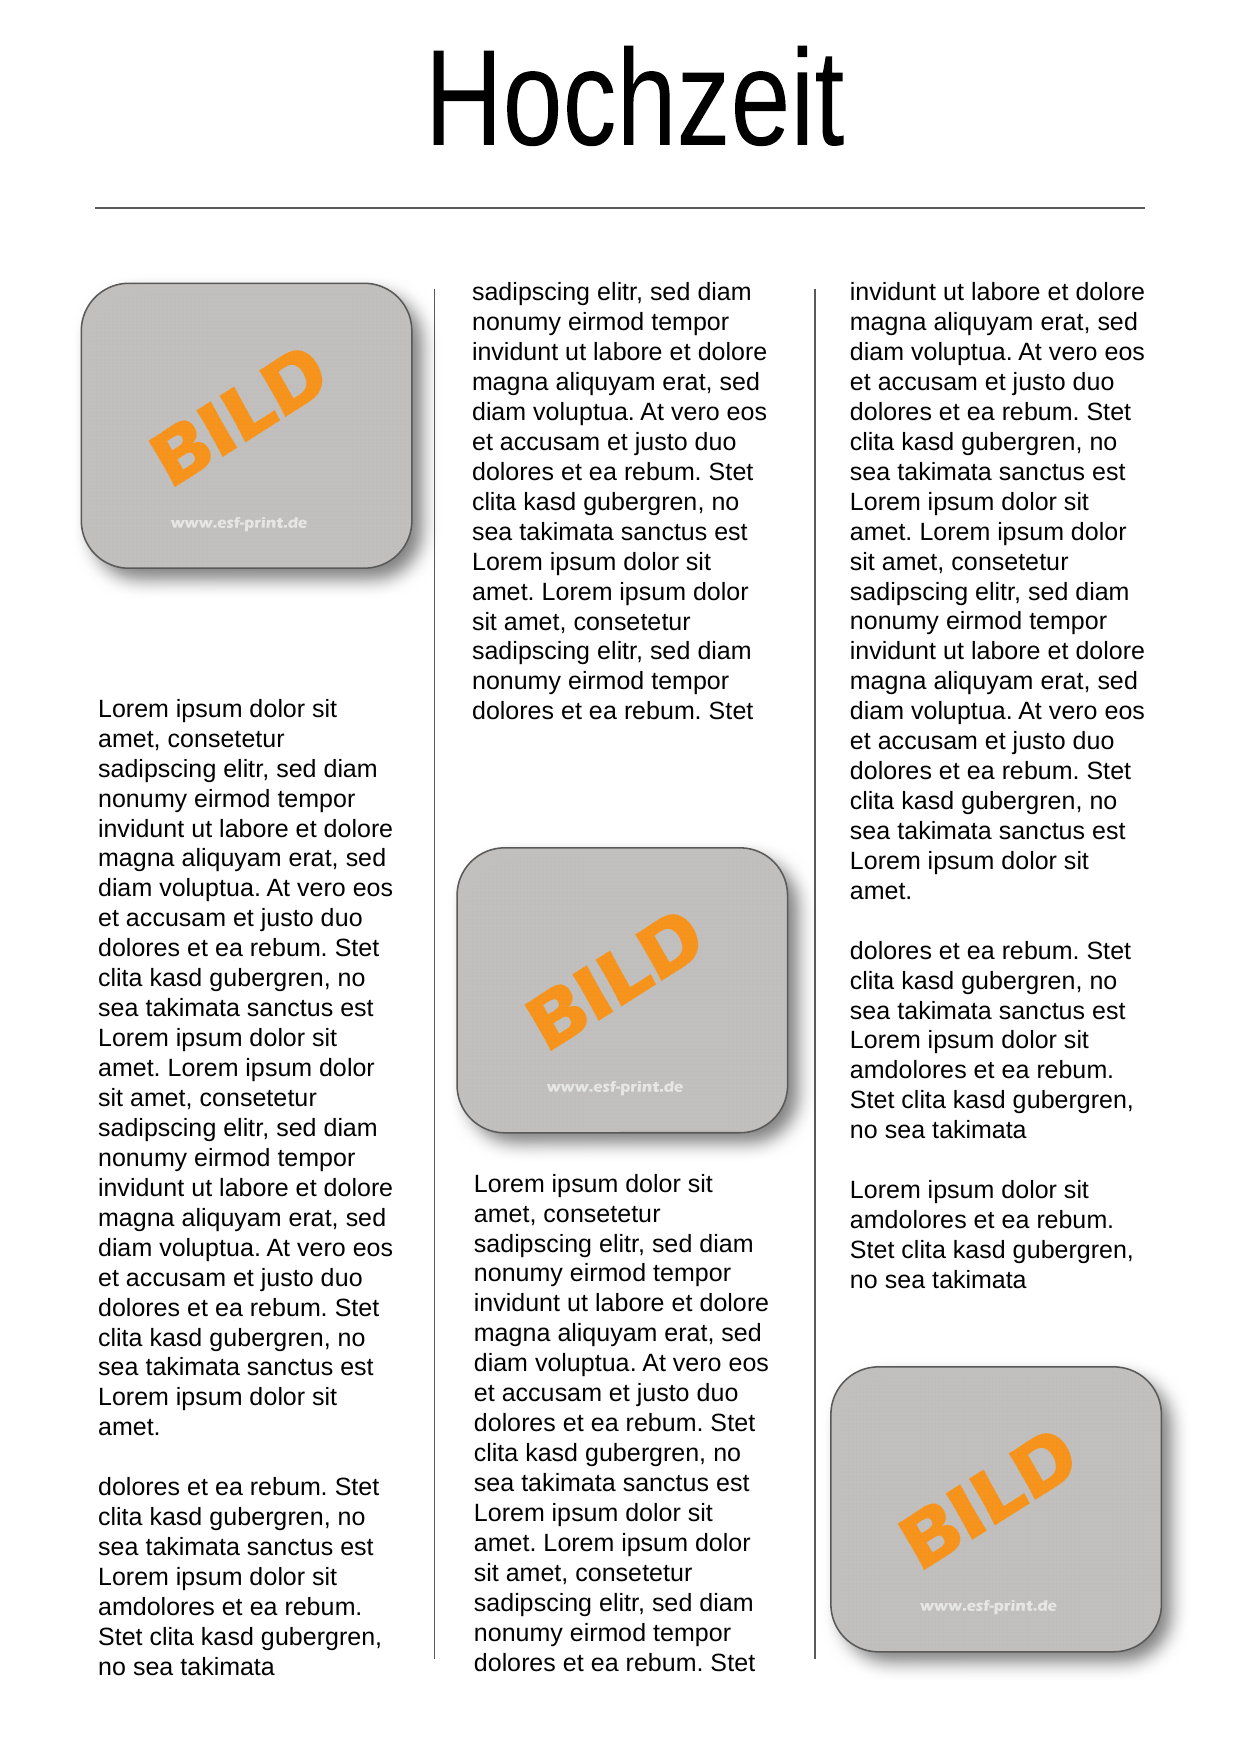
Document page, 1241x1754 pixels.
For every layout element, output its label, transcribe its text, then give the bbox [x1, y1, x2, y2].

text_box Lorem ipsum dolor sit amet, consetetur sadipscing elitr, sed diam nonumy eirmod tempor invidunt ut labore et dolore magna aliquyam erat, sed diam voluptua. At vero eos et accusam et justo duo dolores et ea rebum. Stet clita kasd gubergren, no sea takimata sanctus est Lorem ipsum dolor sit amet. Lorem ipsum dolor sit amet, consetetur sadipscing elitr, sed diam nonumy eirmod tempor invidunt ut labore et dolore magna aliquyam erat, sed diam voluptua. At vero eos et accusam et justo duo dolores et ea rebum. Stet clita kasd gubergren, no sea takimata sanctus est Lorem ipsum dolor sit amet. dolores et ea rebum. Stet clita kasd gubergren, no sea takimata sanctus est Lorem ipsum dolor sit amdolores et ea rebum. Stet clita kasd gubergren, no sea takimata [83, 677, 414, 1673]
picture [830, 1366, 1162, 1653]
picture [81, 283, 413, 569]
picture [456, 847, 788, 1134]
text_box sadipscing elitr, sed diam nonumy eirmod tempor invidunt ut labore et dolore magna aliquyam erat, sed diam voluptua. At vero eos et accusam et justo duo dolores et ea rebum. Stet clita kasd gubergren, no sea takimata sanctus est Lorem ipsum dolor sit amet. Lorem ipsum dolor sit amet, consetetur sadipscing elitr, sed diam nonumy eirmod tempor dolores et ea rebum. Stet [457, 260, 788, 829]
text_box invidunt ut labore et dolore magna aliquyam erat, sed diam voluptua. At vero eos et accusam et justo duo dolores et ea rebum. Stet clita kasd gubergren, no sea takimata sanctus est Lorem ipsum dolor sit amet. Lorem ipsum dolor sit amet, consetetur sadipscing elitr, sed diam nonumy eirmod tempor invidunt ut labore et dolore magna aliquyam erat, sed diam voluptua. At vero eos et accusam et justo duo dolores et ea rebum. Stet clita kasd gubergren, no sea takimata sanctus est Lorem ipsum dolor sit amet. dolores et ea rebum. Stet clita kasd gubergren, no sea takimata sanctus est Lorem ipsum dolor sit amdolores et ea rebum. Stet clita kasd gubergren, no sea takimata Lorem ipsum dolor sit amdolores et ea rebum. Stet clita kasd gubergren, no sea takimata [834, 260, 1166, 1354]
text_box Lorem ipsum dolor sit amet, consetetur sadipscing elitr, sed diam nonumy eirmod tempor invidunt ut labore et dolore magna aliquyam erat, sed diam voluptua. At vero eos et accusam et justo duo dolores et ea rebum. Stet clita kasd gubergren, no sea takimata sanctus est Lorem ipsum dolor sit amet. Lorem ipsum dolor sit amet, consetetur sadipscing elitr, sed diam nonumy eirmod tempor dolores et ea rebum. Stet [459, 1152, 790, 1673]
